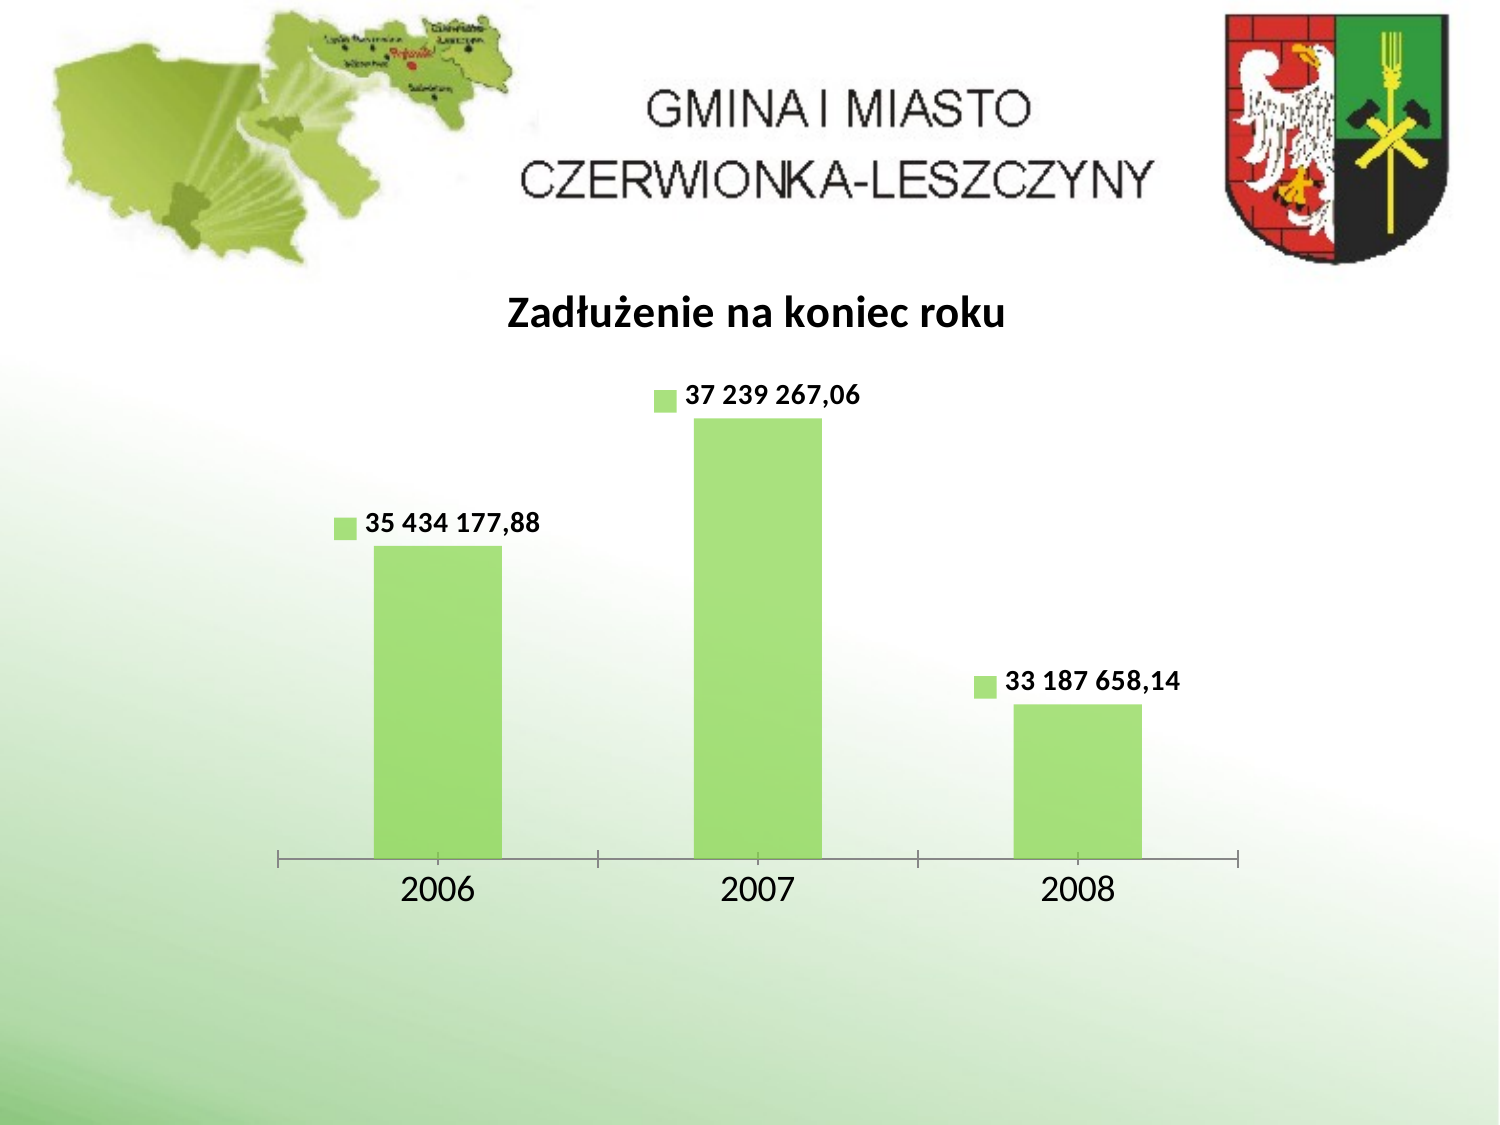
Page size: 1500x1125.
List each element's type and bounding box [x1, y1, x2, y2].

chart [257, 257, 1259, 925]
picture [0, 0, 1500, 1125]
